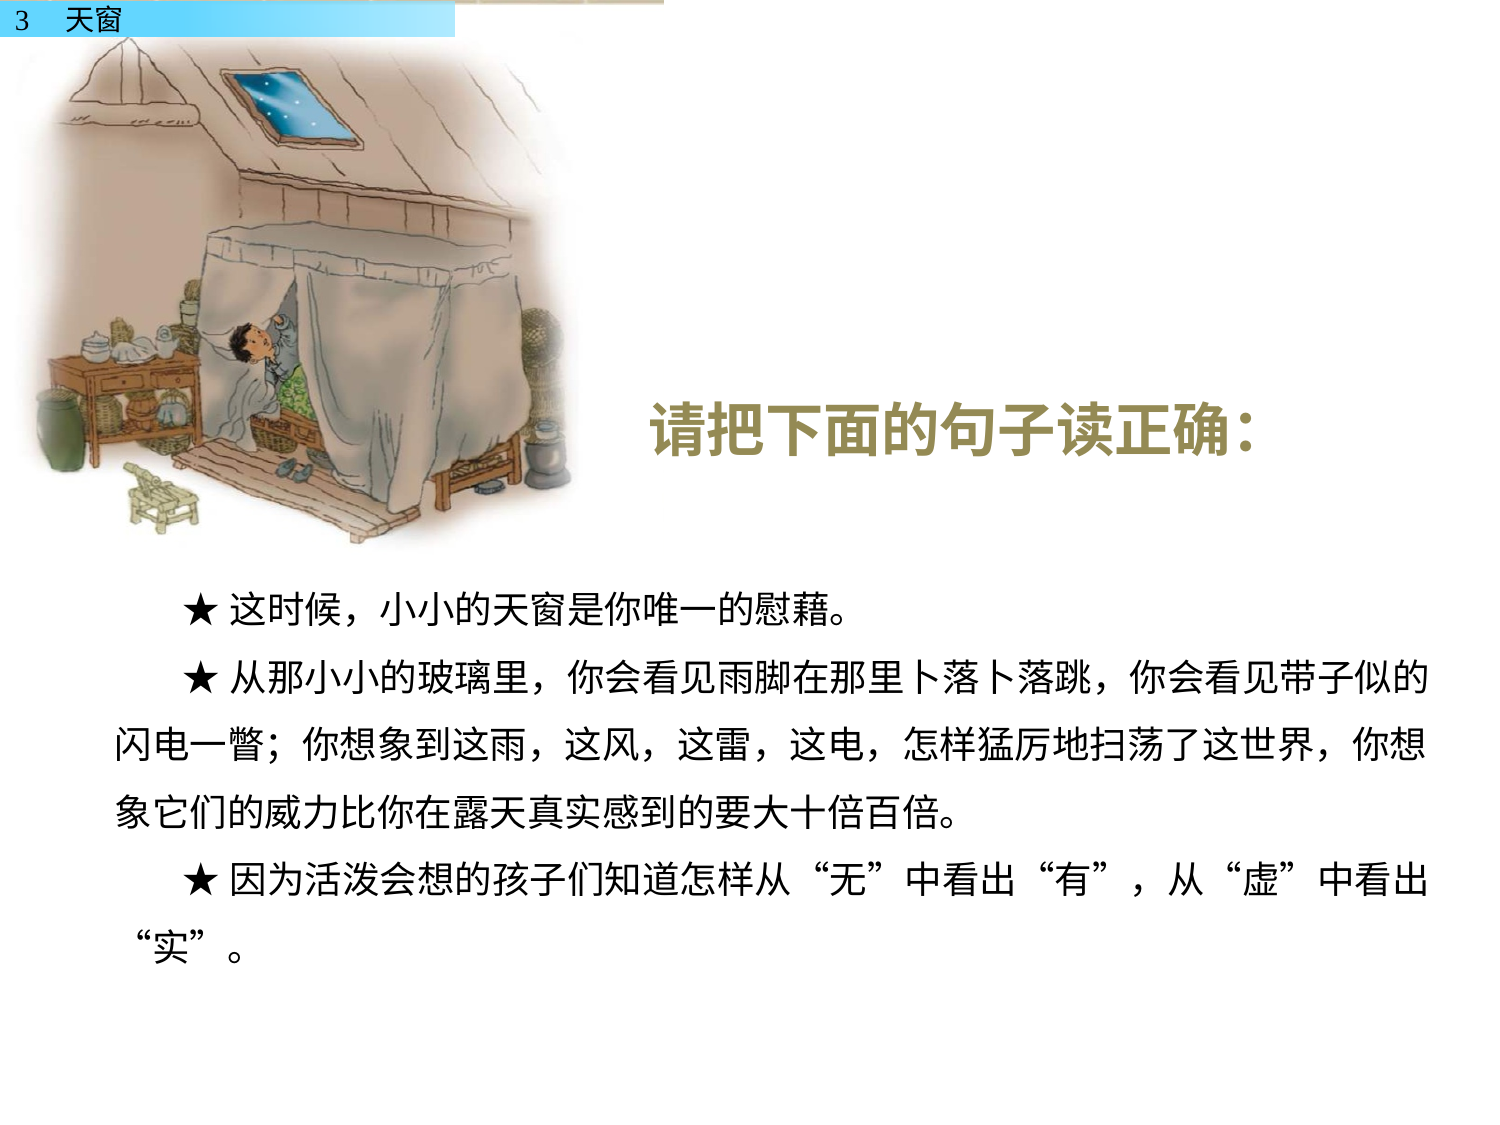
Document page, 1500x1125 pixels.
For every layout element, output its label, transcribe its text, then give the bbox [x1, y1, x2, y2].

text_box ★这时候，小小的天窗是你唯一的慰藉。 ★从那小小的玻璃里，你会看见雨脚在那里卜落卜落跳，你会看见带子似的闪电一瞥；你想象到这雨，这风，这雷，这电，怎样猛厉地扫荡了这世界，你想象它们的威力比你在露天真实感到的要大十倍百倍。 ★因为活泼会想的孩子们知道怎样从“无”中看出“有”，从“虚”中看出“实”。 [100, 556, 1477, 1022]
picture [0, 0, 664, 556]
text_box 请把下面的句子读正确： [668, 385, 1305, 471]
